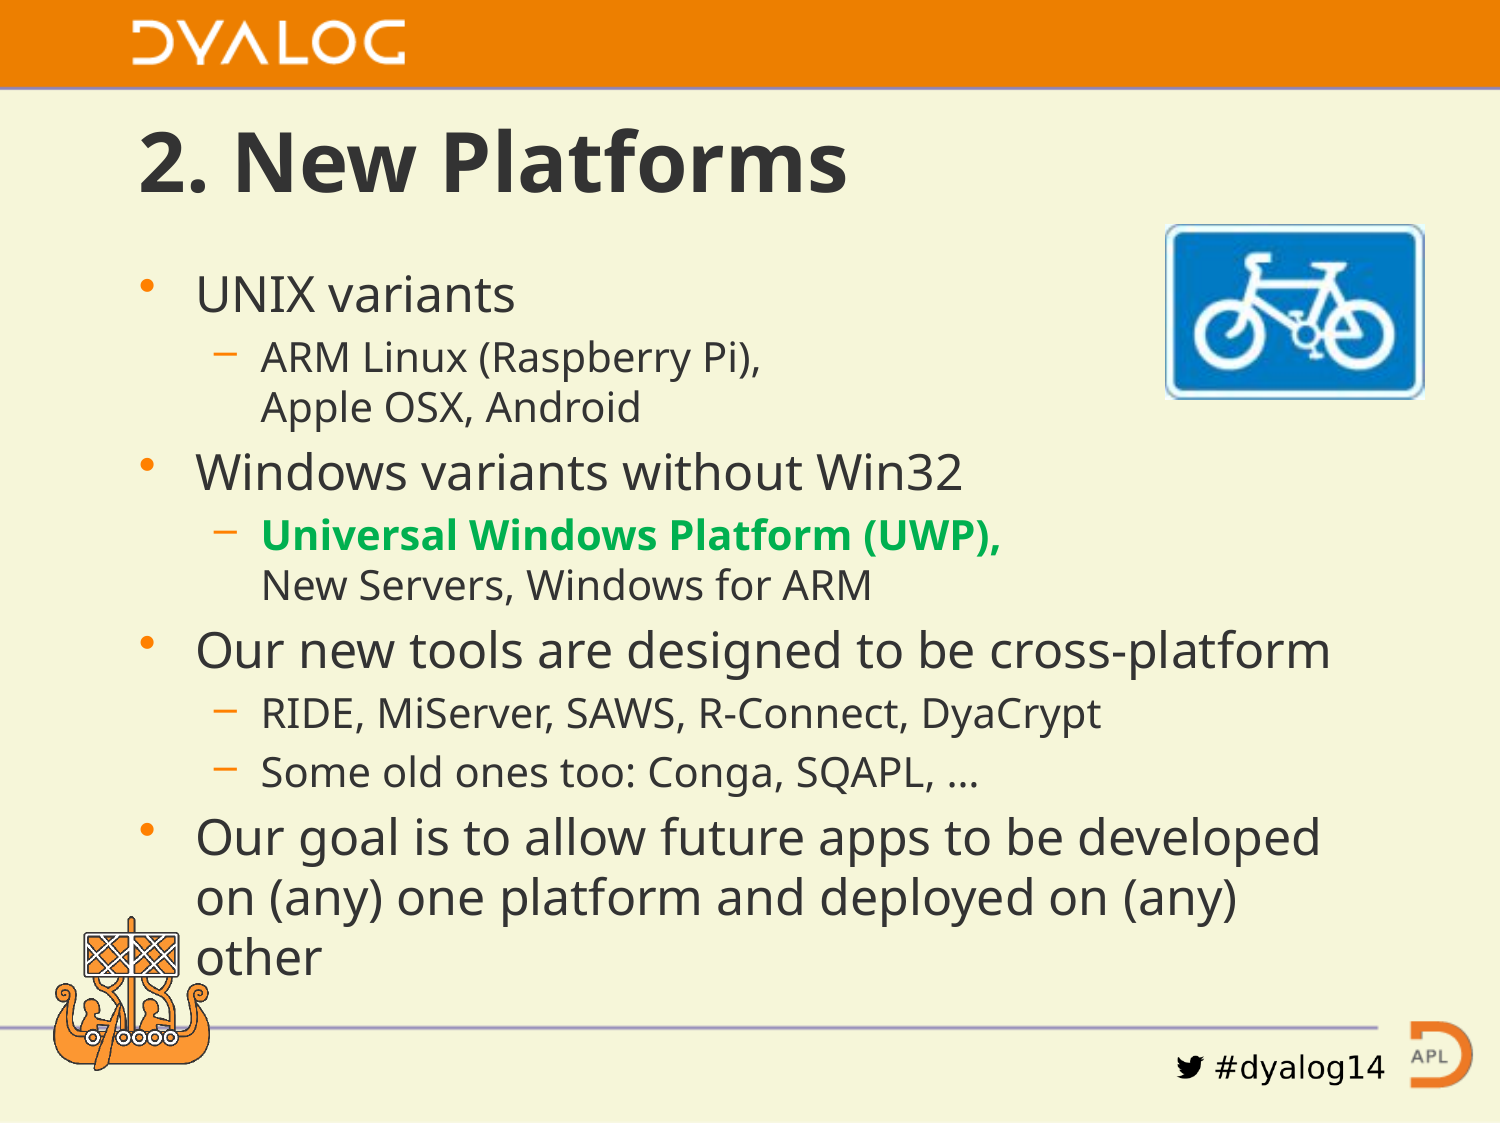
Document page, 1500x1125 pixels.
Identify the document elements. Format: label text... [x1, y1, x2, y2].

list UNIX variants ARM Linux (Raspberry Pi), Apple OSX, Android Windows variants without Win32 Universal Windows Platform (UWP), New Servers, Windows for ARM Our new tools are designed to be cross-platform RIDE, MiServer, SAWS, R-Connect, DyaCrypt Some old ones too: Conga, SQAPL, … Our goal is to allow future apps to be developed on (any) one platform and deployed on (any) other [123, 254, 1376, 893]
picture [0, 0, 1500, 1123]
title 2. New Platforms [123, 101, 1450, 254]
